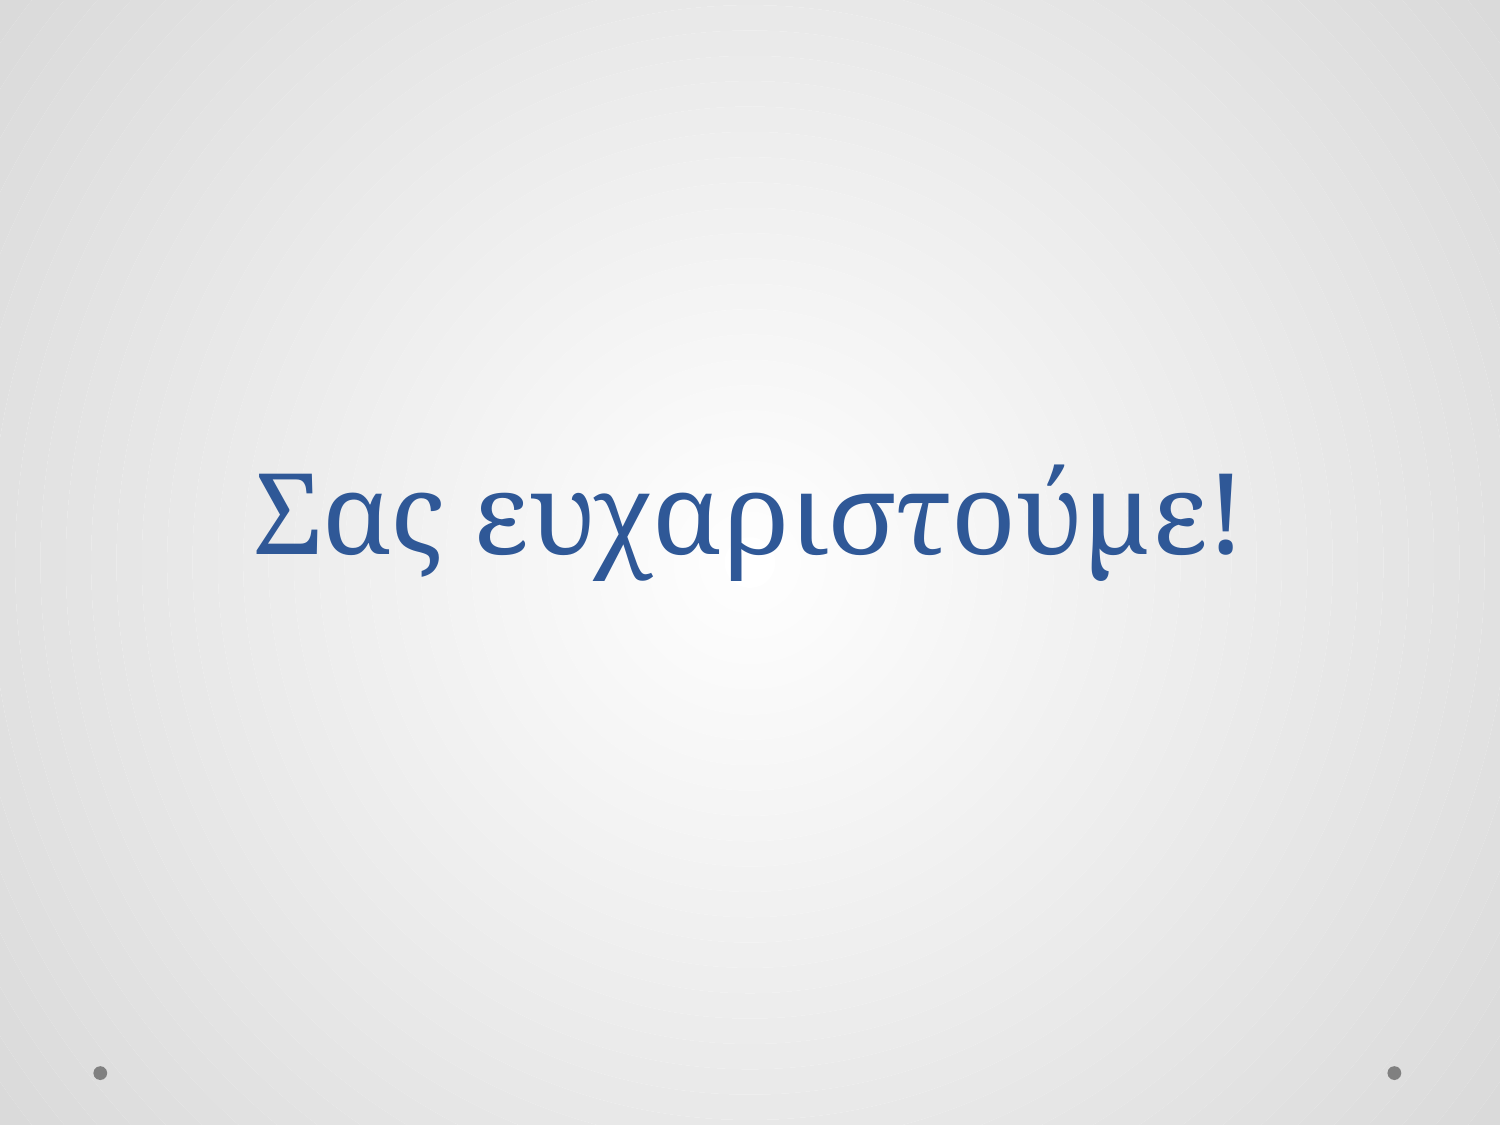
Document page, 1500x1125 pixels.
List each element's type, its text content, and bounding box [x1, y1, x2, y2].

title Σας ευχαριστούμε! [75, 322, 1425, 585]
